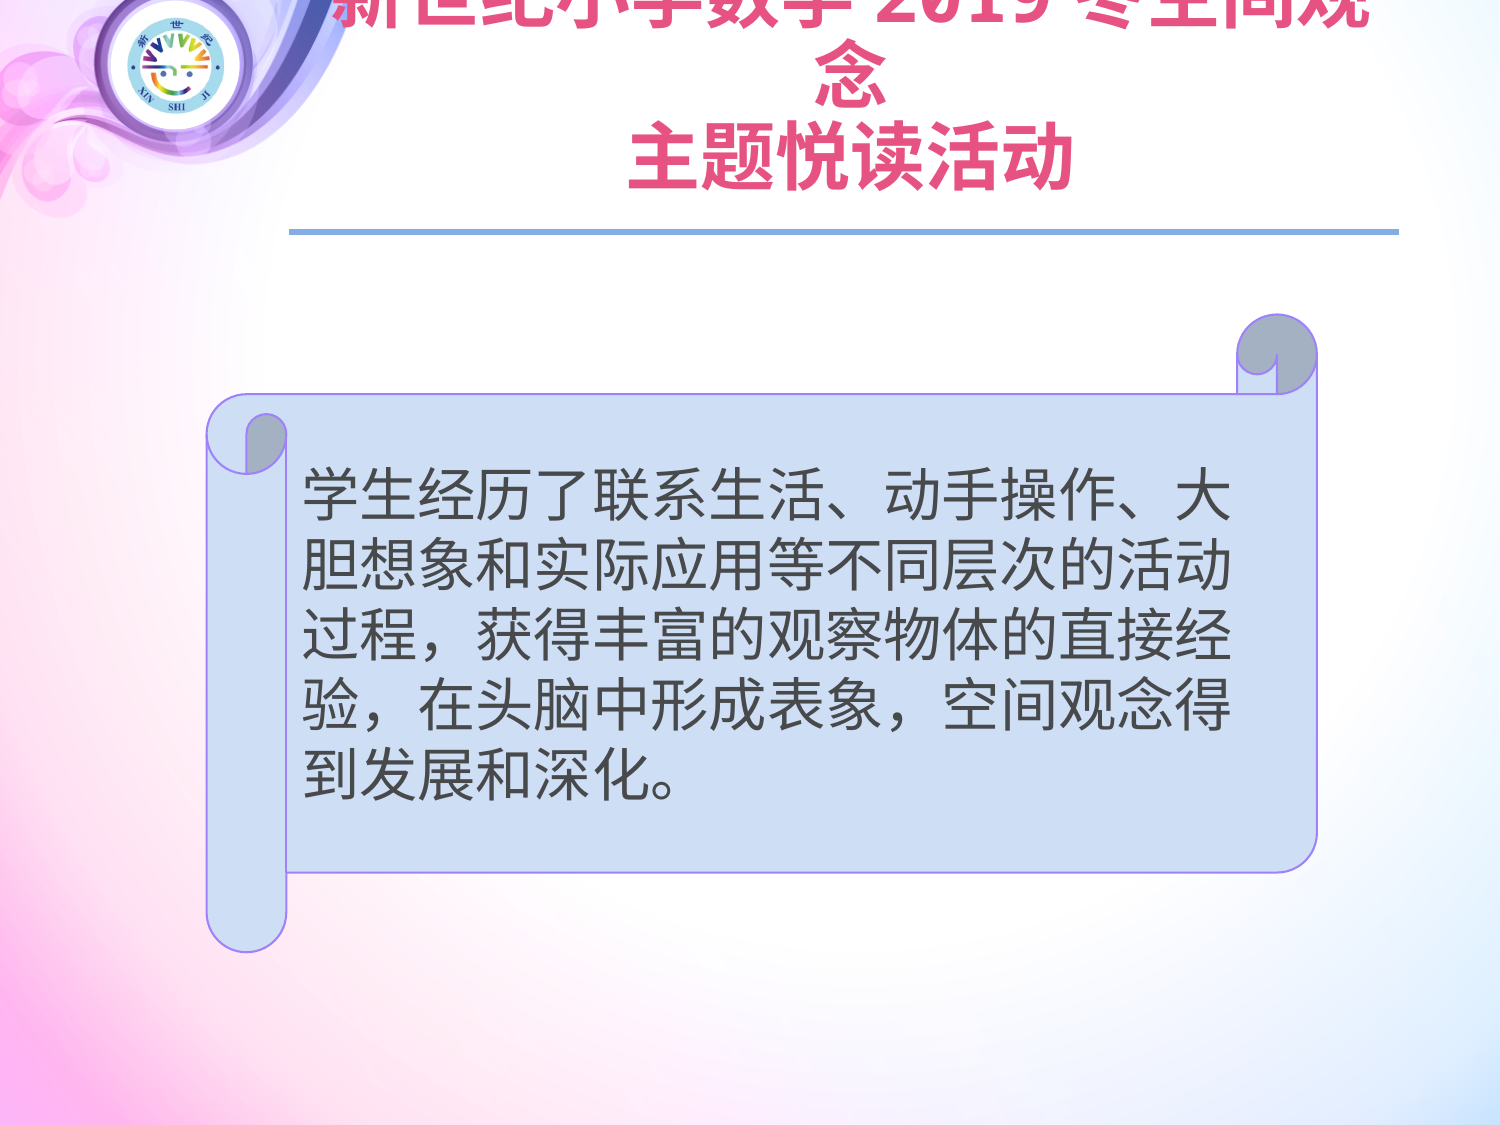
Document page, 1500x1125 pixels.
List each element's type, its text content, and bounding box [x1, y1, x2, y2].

text_box 学生经历了联系生活、动手操作、大胆想象和实际应用等不同层次的活动过程，获得丰富的观察物体的直接经验，在头脑中形成表象，空间观念得到发展和深化。 [205, 313, 1318, 954]
picture [0, 0, 1500, 1125]
text_box 新世纪小学数学2019冬空间观念 主题悦读活动 [289, 93, 1412, 209]
